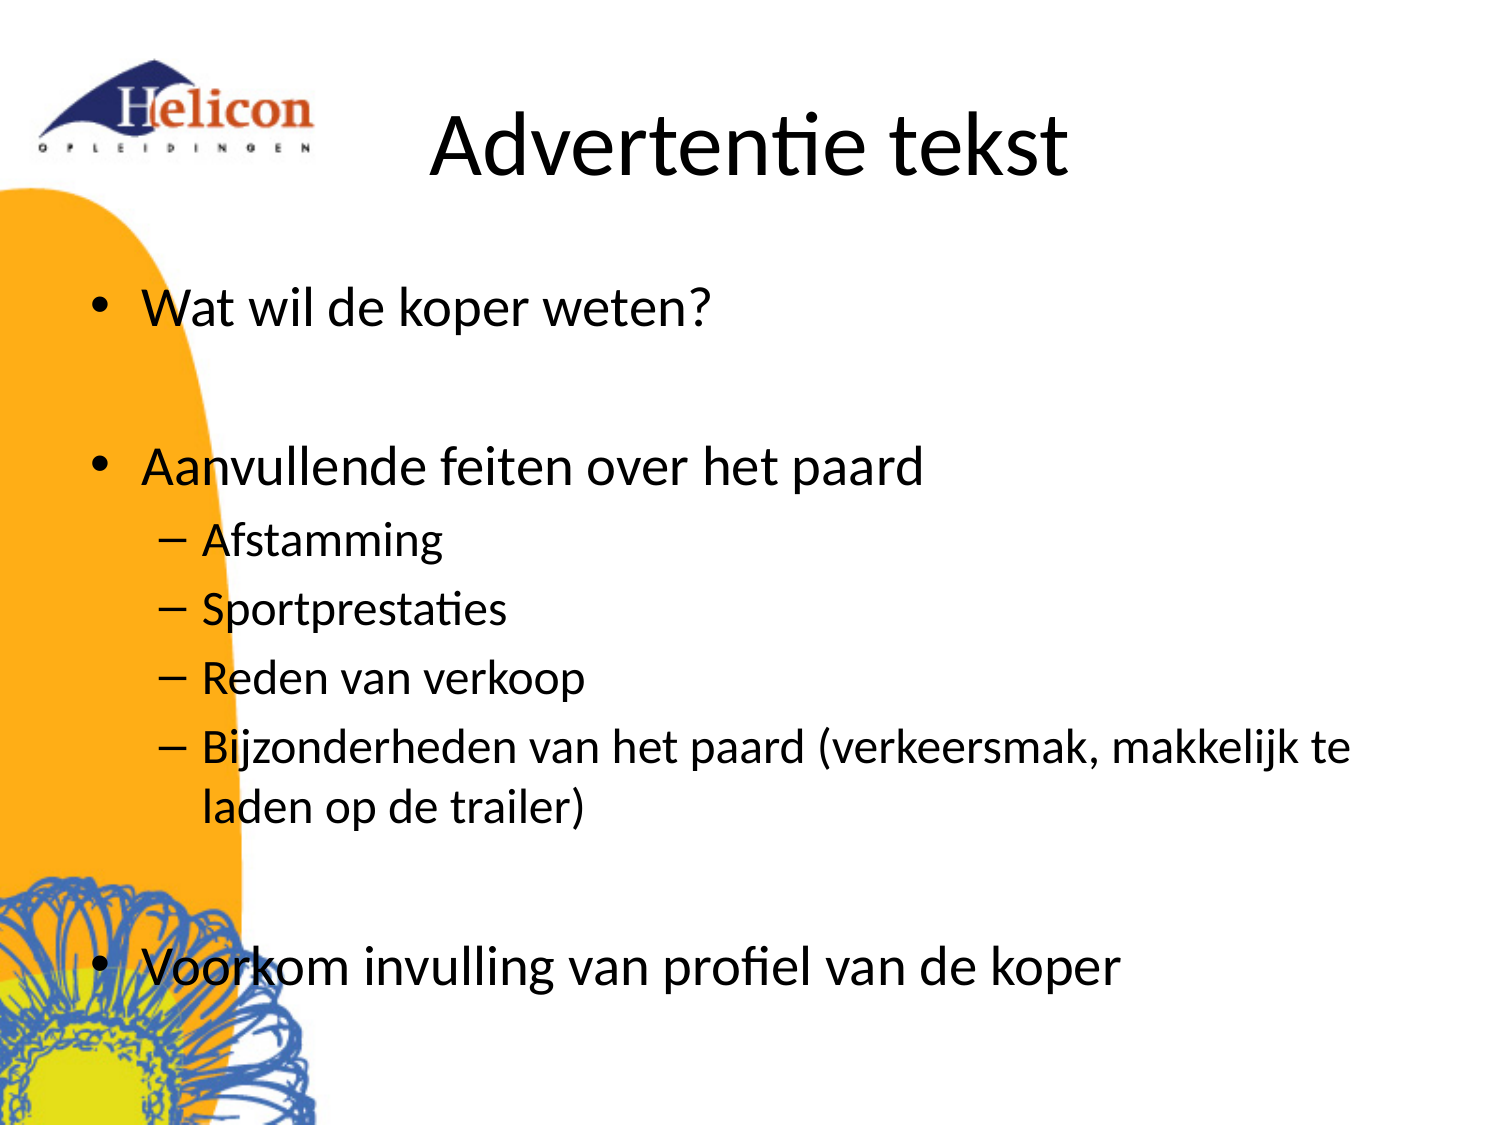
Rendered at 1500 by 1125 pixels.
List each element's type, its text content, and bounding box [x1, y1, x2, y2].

title Advertentie tekst [75, 45, 1425, 233]
picture [0, 0, 1500, 1125]
list Wat wil de koper weten? Aanvullende feiten over het paard Afstamming Sportprestaties Reden van verkoop Bijzonderheden van het paard (verkeersmak, makkelijk te laden op de trailer) Voorkom invulling van profiel van de koper [75, 262, 1425, 1005]
